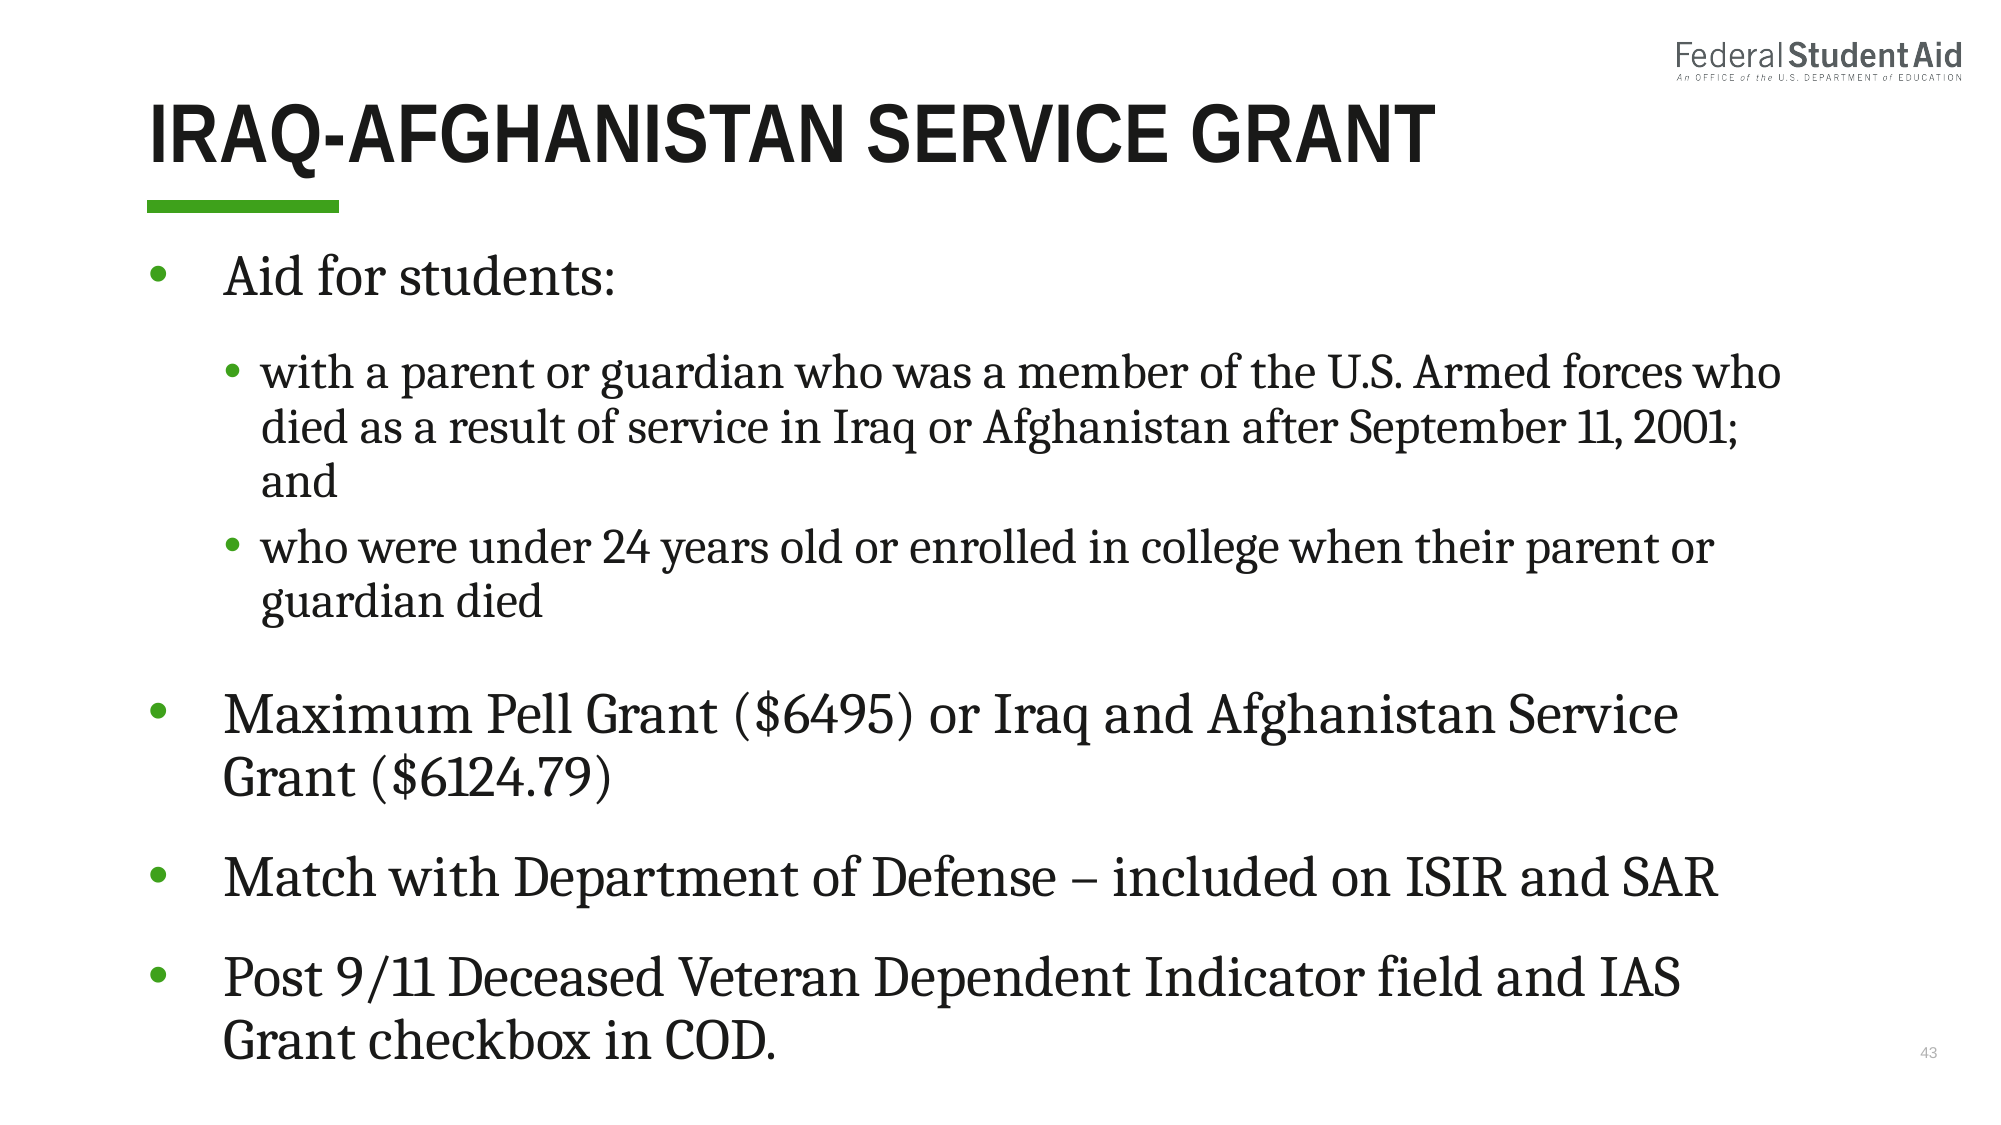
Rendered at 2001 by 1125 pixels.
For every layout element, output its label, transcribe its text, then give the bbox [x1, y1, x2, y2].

picture [1651, 16, 1986, 106]
slide_number 43 [1920, 1042, 1986, 1094]
title Iraq-Afghanistan service grant [149, 57, 1606, 189]
list Aid for students: with a parent or guardian who was a member of the U.S. Armed forces who died as a result of service in Iraq or Afghanistan after September 11, 2001; and who were under 24 years old or enrolled in college when their parent or guardian died Maximum Pell Grant ($6495) or Iraq and Afghanistan Service Grant ($6124.79) Match with Department of Defense – included on ISIR and SAR Post 9/11 Deceased Veteran Dependent Indicator field and IAS Grant checkbox in COD. [133, 237, 1832, 1026]
